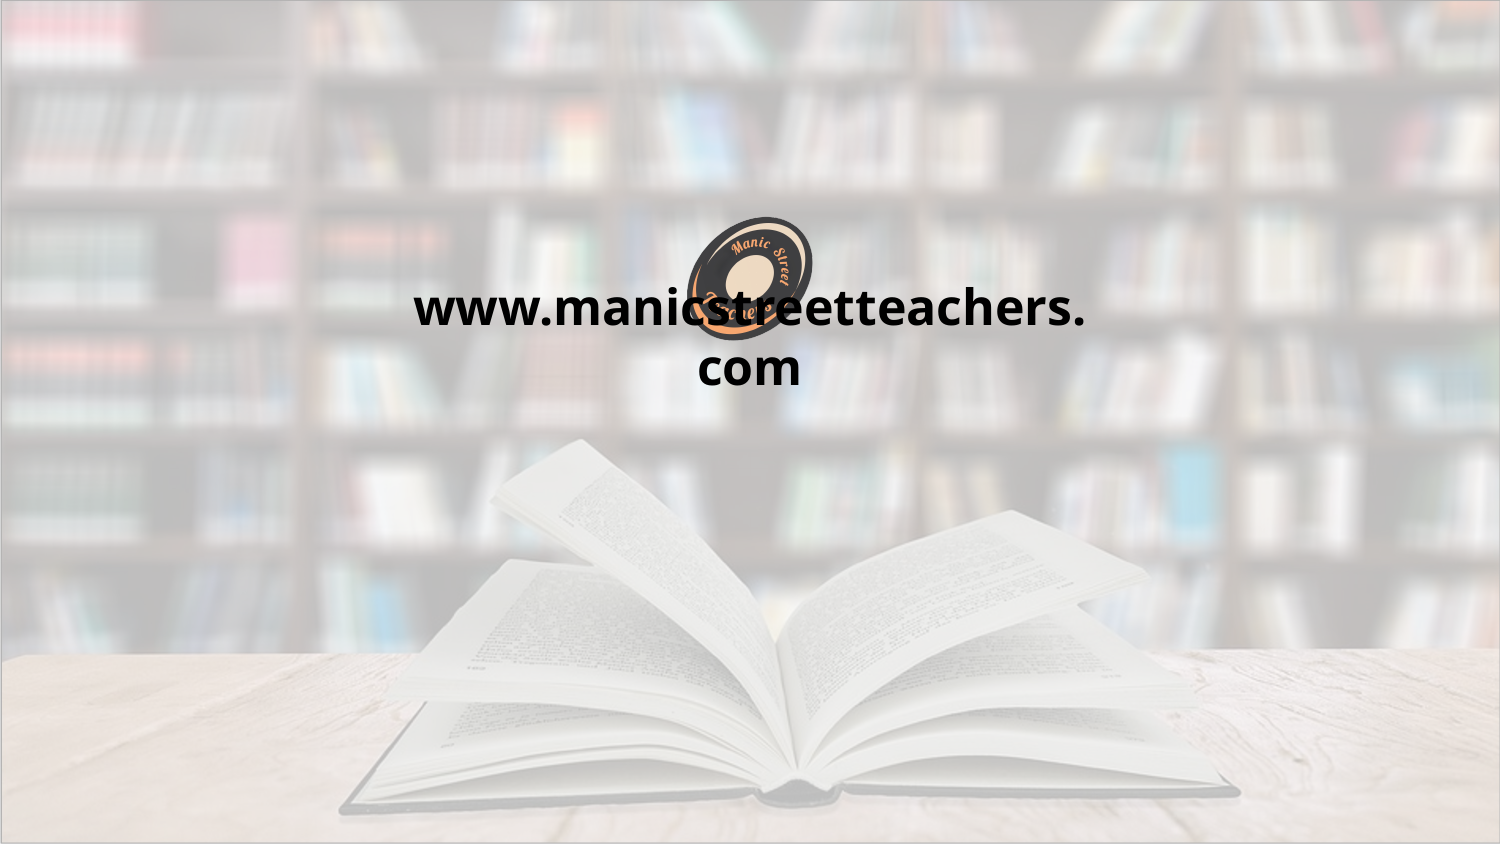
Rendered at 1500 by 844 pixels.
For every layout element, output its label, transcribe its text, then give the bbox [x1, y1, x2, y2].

text_box www.manicstreetteachers.com [392, 341, 1108, 411]
picture [686, 215, 814, 342]
